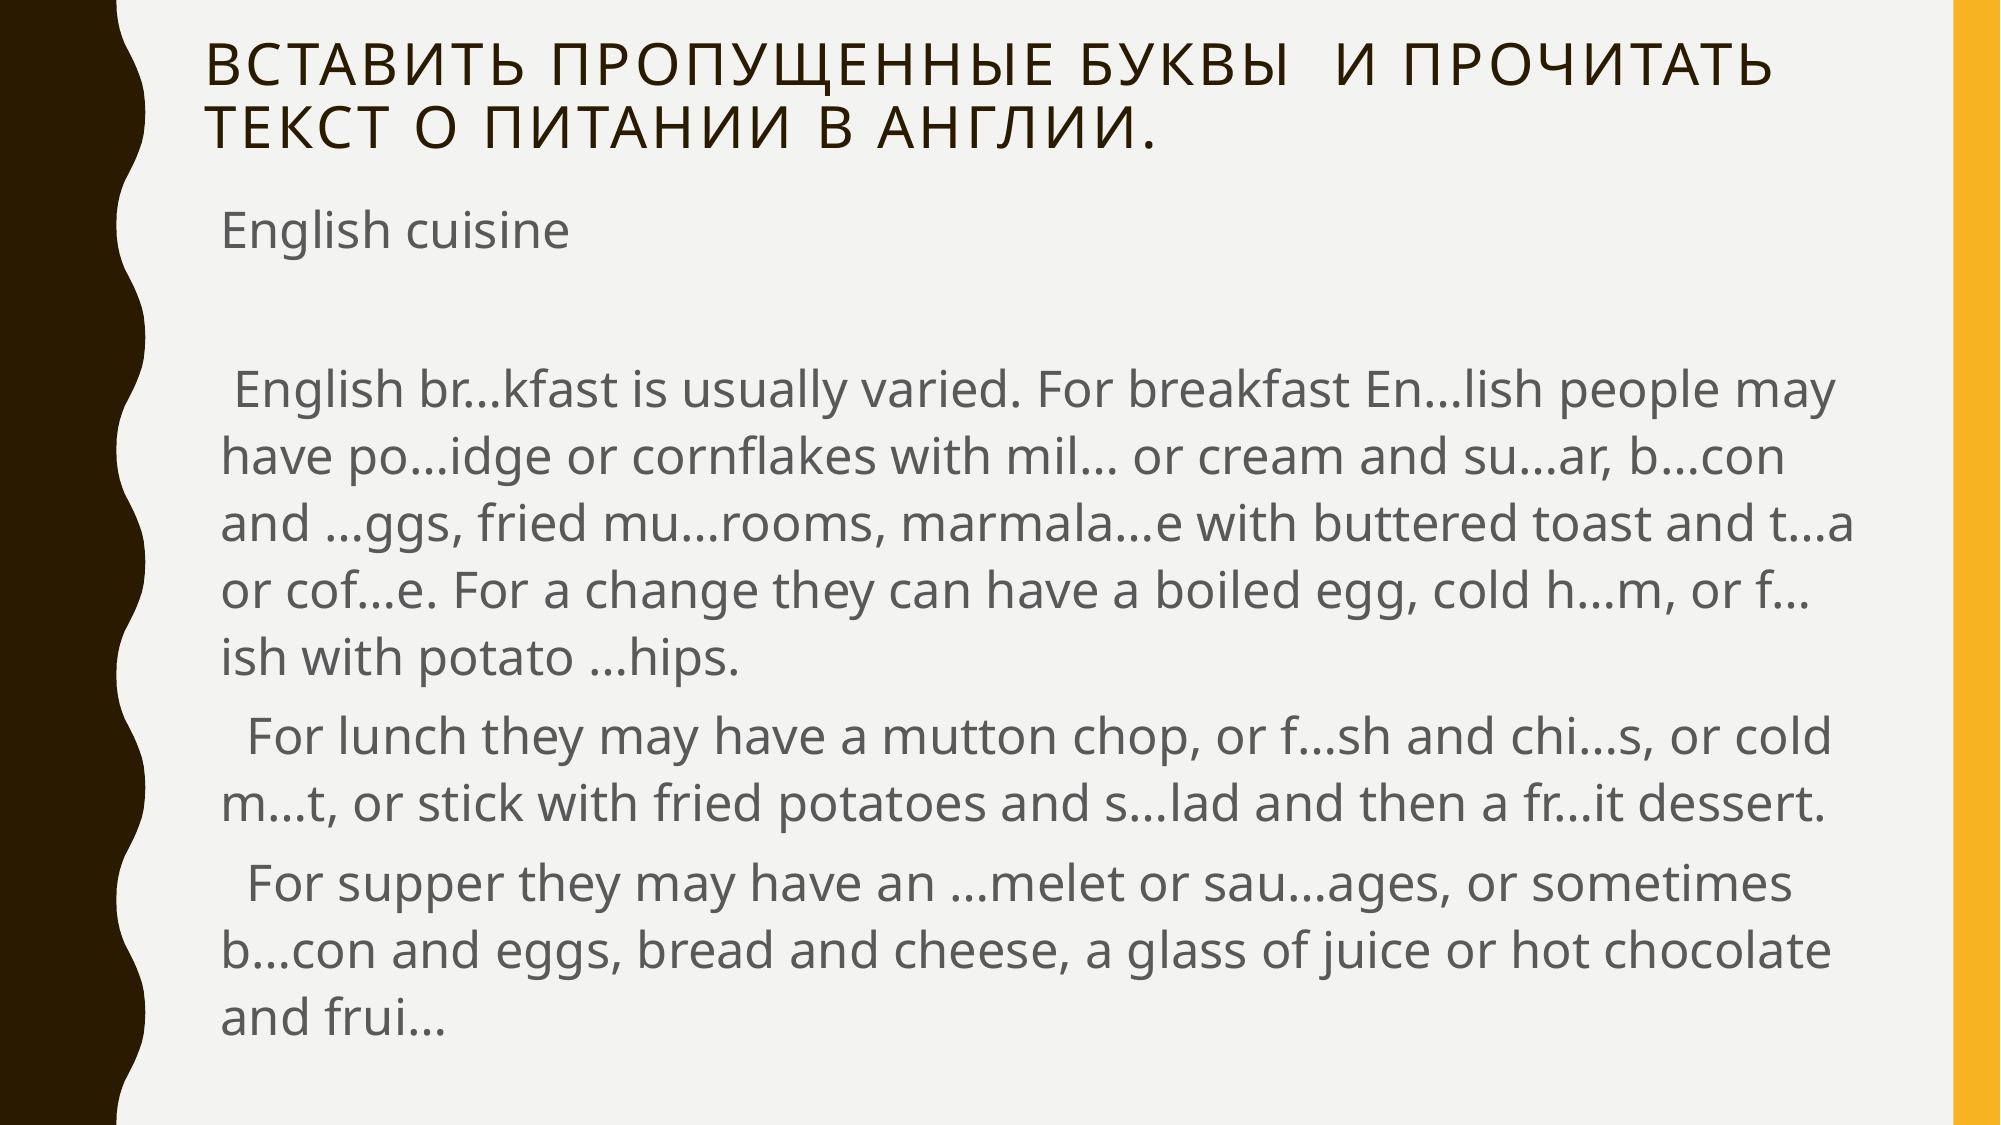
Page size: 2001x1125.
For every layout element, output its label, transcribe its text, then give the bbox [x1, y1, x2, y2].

title Вставить пропущенные буквы и прочитать текст о питании в Англии. [189, 28, 1859, 126]
list English cuisine English br…kfast is usually varied. For breakfast En…lish people may have po…idge or cornflakes with mil… or cream and su…ar, b…con and …ggs, fried mu…rooms, marmala…e with buttered toast and t…a or cof…e. For a change they can have a boiled egg, cold h…m, or f…ish with potato …hips. For lunch they may have a mutton chop, or f…sh and chi…s, or cold m…t, or stick with fried potatoes and s…lad and then a fr…it dessert. For supper they may have an …melet or sau…ages, or sometimes b…con and eggs, bread and cheese, a glass of juice or hot chocolate and frui… [205, 184, 1875, 1097]
